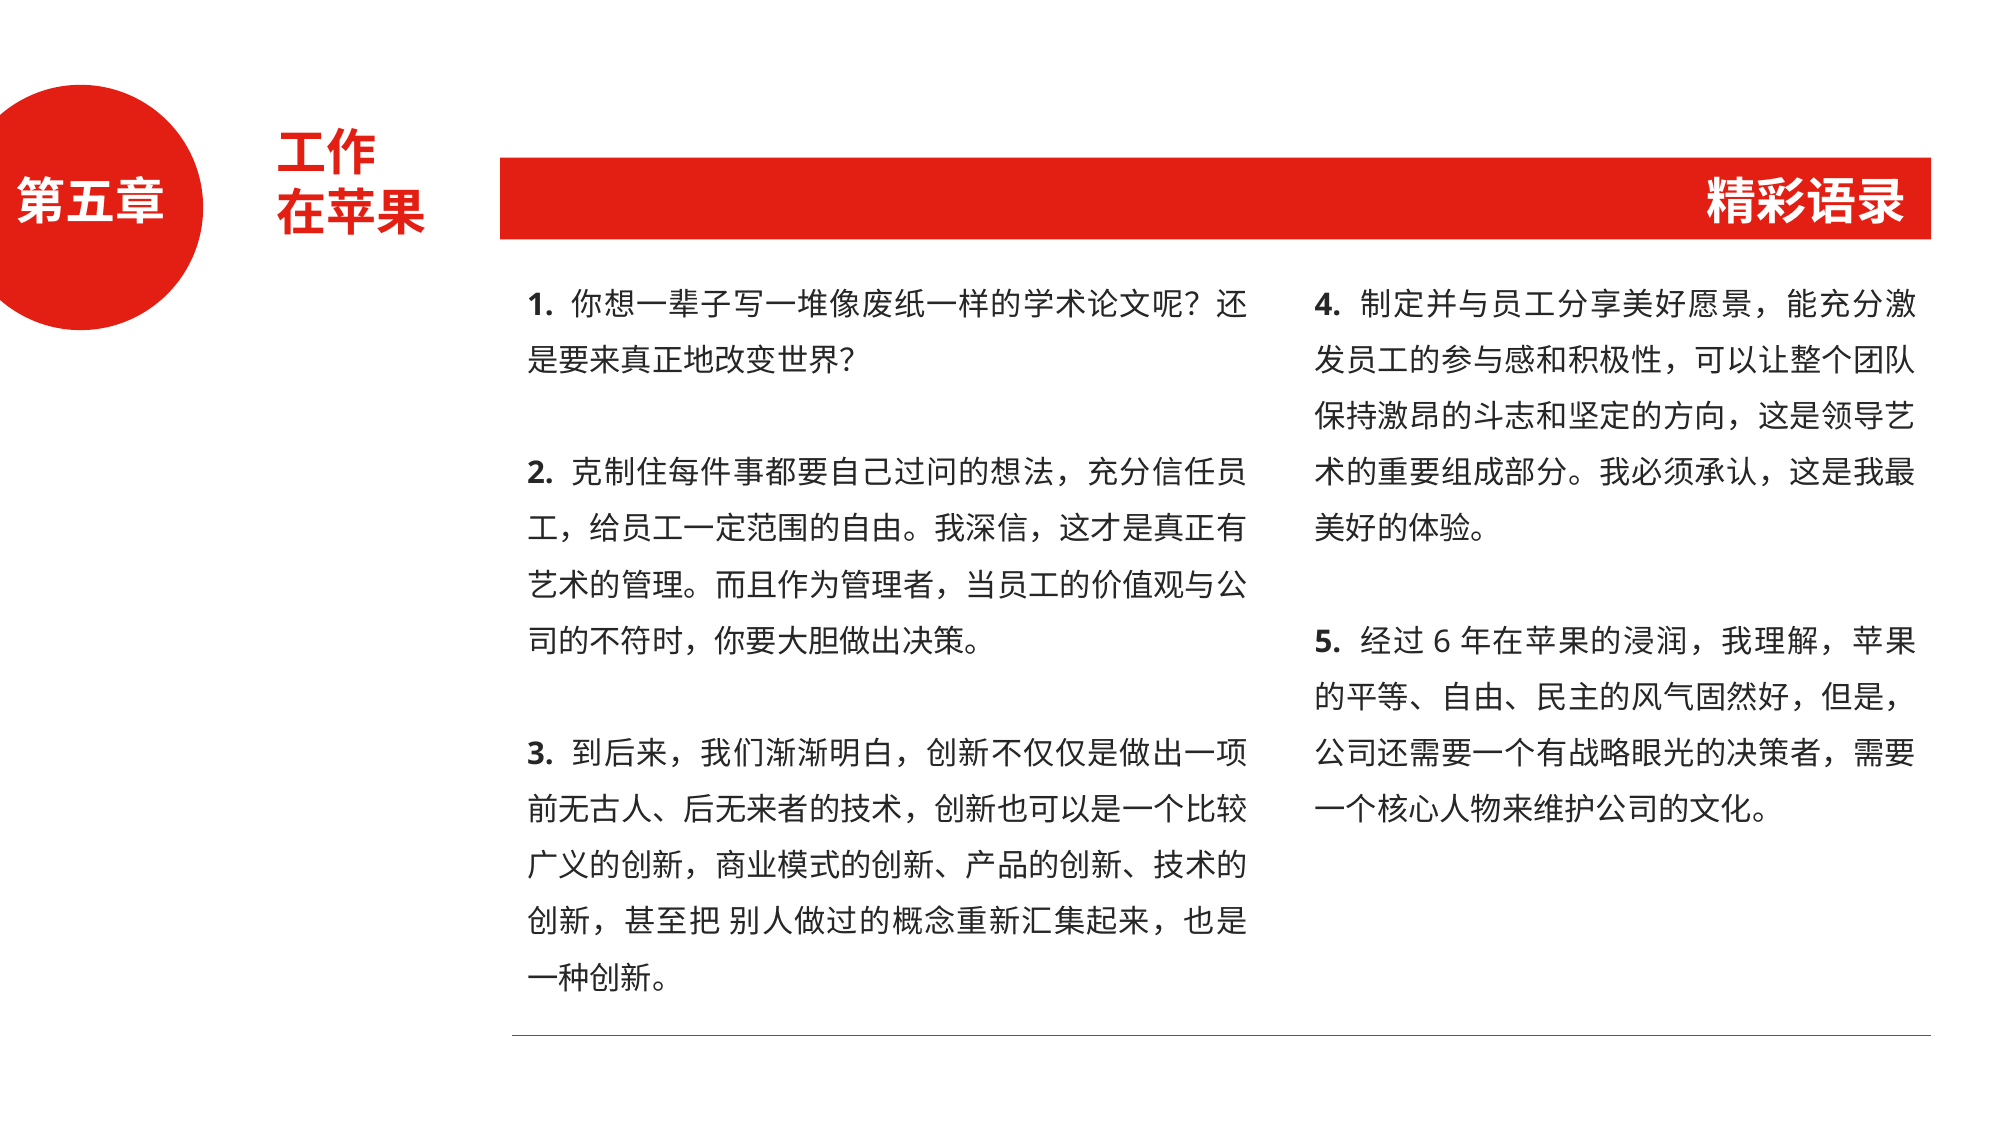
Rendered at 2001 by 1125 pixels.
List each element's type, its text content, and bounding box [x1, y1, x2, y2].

text_box [499, 157, 1932, 240]
text_box 工作 在苹果 [261, 112, 442, 248]
text_box [0, 83, 205, 332]
text_box 4. 制定并与员工分享美好愿景，能充分激发员工的参与感和积极性，可以让整个团队保持激昂的斗志和坚定的方向，这是领导艺术的重要组成部分。我必须承认，这是我最美好的体验。 5. 经过6年在苹果的浸润，我理解，苹果的平等、自由、民主的风气固然好，但是，公司还需要一个有战略眼光的决策者，需要一个核心人物来维护公司的文化。 [1299, 257, 1932, 835]
text_box 1. 你想一辈子写一堆像废纸一样的学术论文呢？还是要来真正地改变世界？ 2. 克制住每件事都要自己过问的想法，充分信任员工，给员工一定范围的自由。我深信，这才是真正有艺术的管理。而且作为管理者，当员工的价值观与公司的不符时，你要大胆做出决策。 3. 到后来，我们渐渐明白，创新不仅仅是做出一项前无古人、后无来者的技术，创新也可以是一个比较广义的创新，商业模式的创新、产品的创新、技术的创新，甚至把 别人做过的概念重新汇集起来，也是一种创新。 [512, 257, 1263, 1003]
text_box 精彩语录 [1691, 162, 1921, 237]
text_box 第五章 [0, 161, 181, 237]
